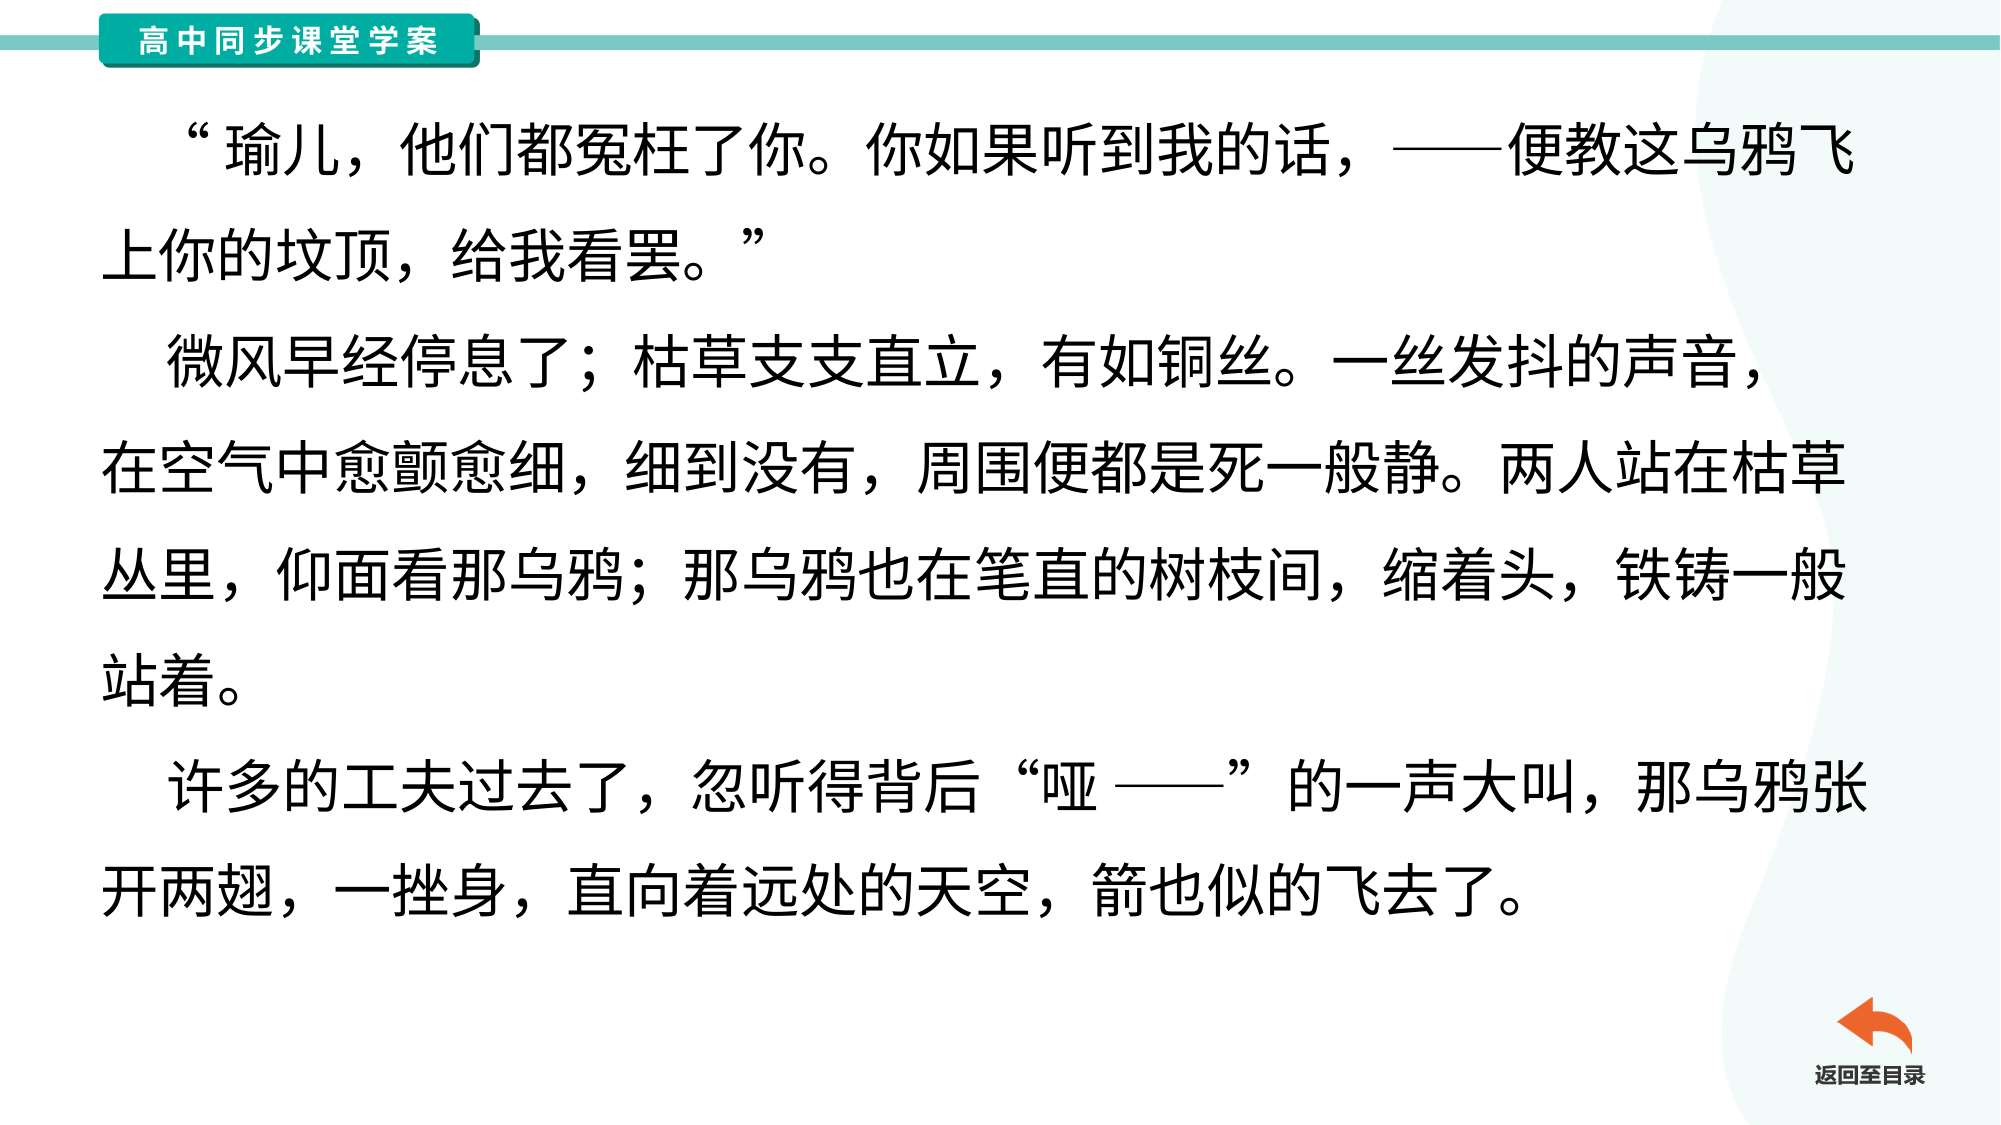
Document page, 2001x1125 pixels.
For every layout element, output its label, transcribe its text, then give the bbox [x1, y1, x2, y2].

picture [0, 0, 2000, 1125]
text_box “瑜儿，他们都冤枉了你。你如果听到我的话，——便教这乌鸦飞 上你的坟顶，给我看罢。” 微风早经停息了；枯草支支直立，有如铜丝。一丝发抖的声音， 在空气中愈颤愈细，细到没有，周围便都是死一般静。两人站在枯草 丛里，仰面看那乌鸦；那乌鸦也在笔直的树枝间，缩着头，铁铸一般 站着。 许多的工夫过去了，忽听得背后“哑 ——”的一声大叫，那乌鸦张 开两翅，一挫身，直向着远处的天空，箭也似的飞去了。#1.1.42 [100, 76, 1899, 912]
